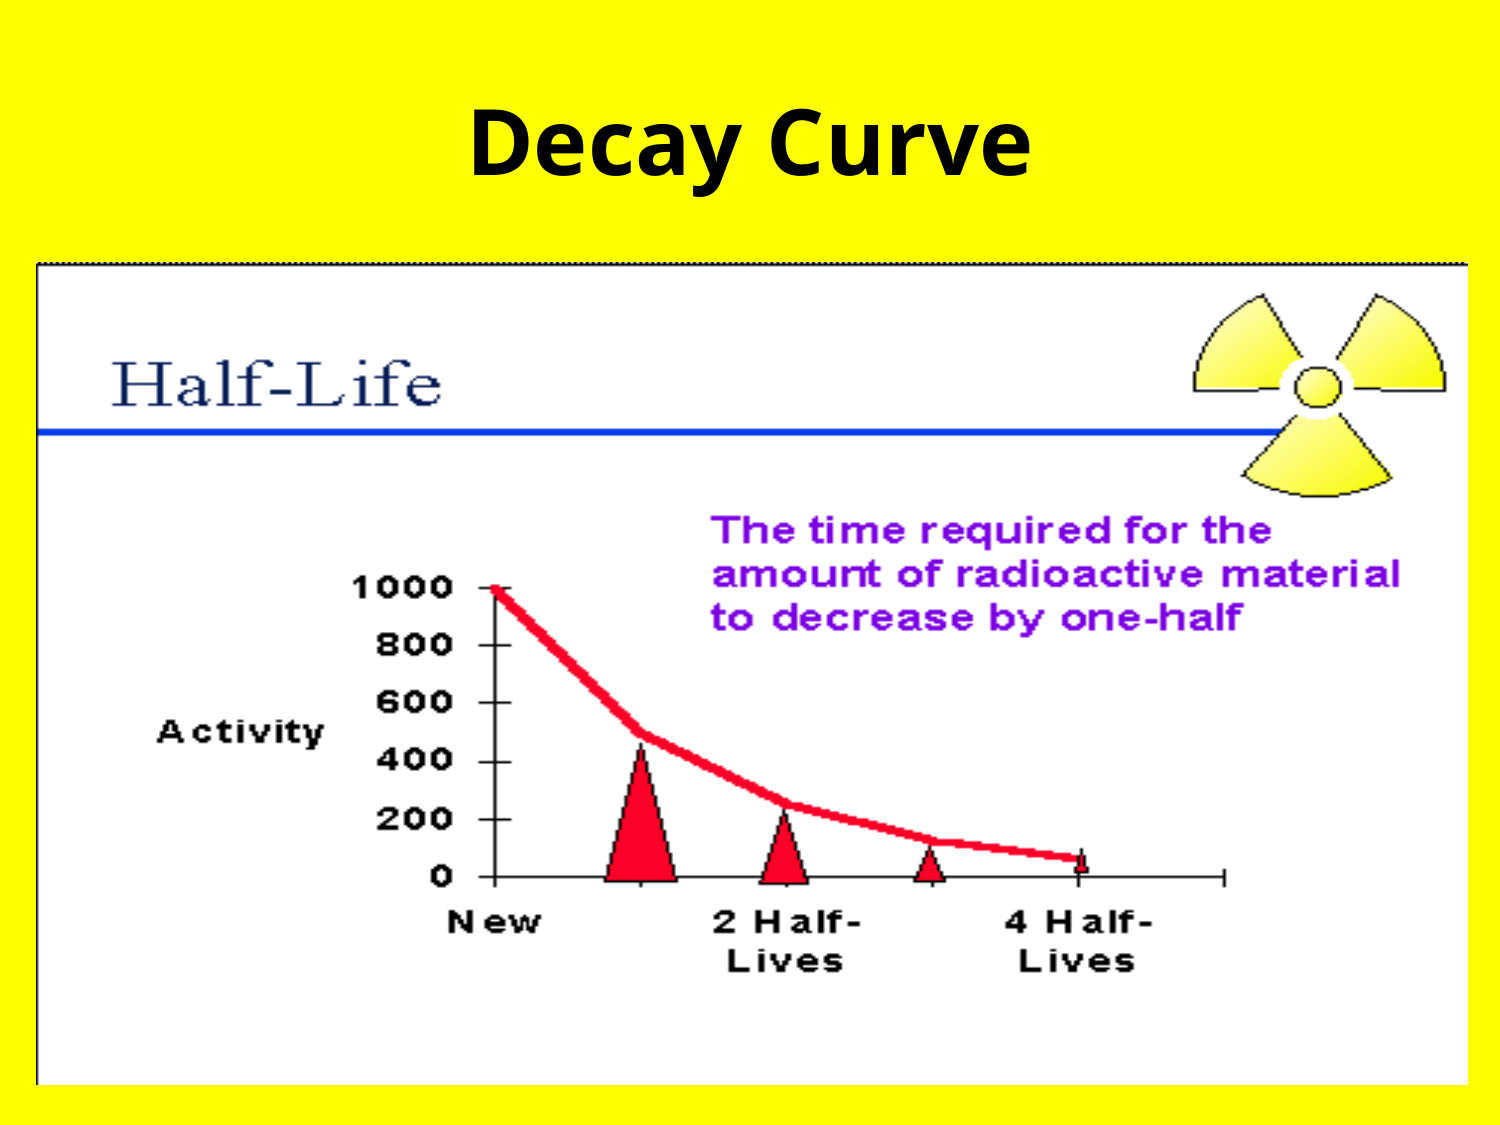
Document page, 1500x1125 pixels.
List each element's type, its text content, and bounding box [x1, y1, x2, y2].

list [0, 262, 1500, 1086]
title Decay Curve [75, 45, 1425, 233]
